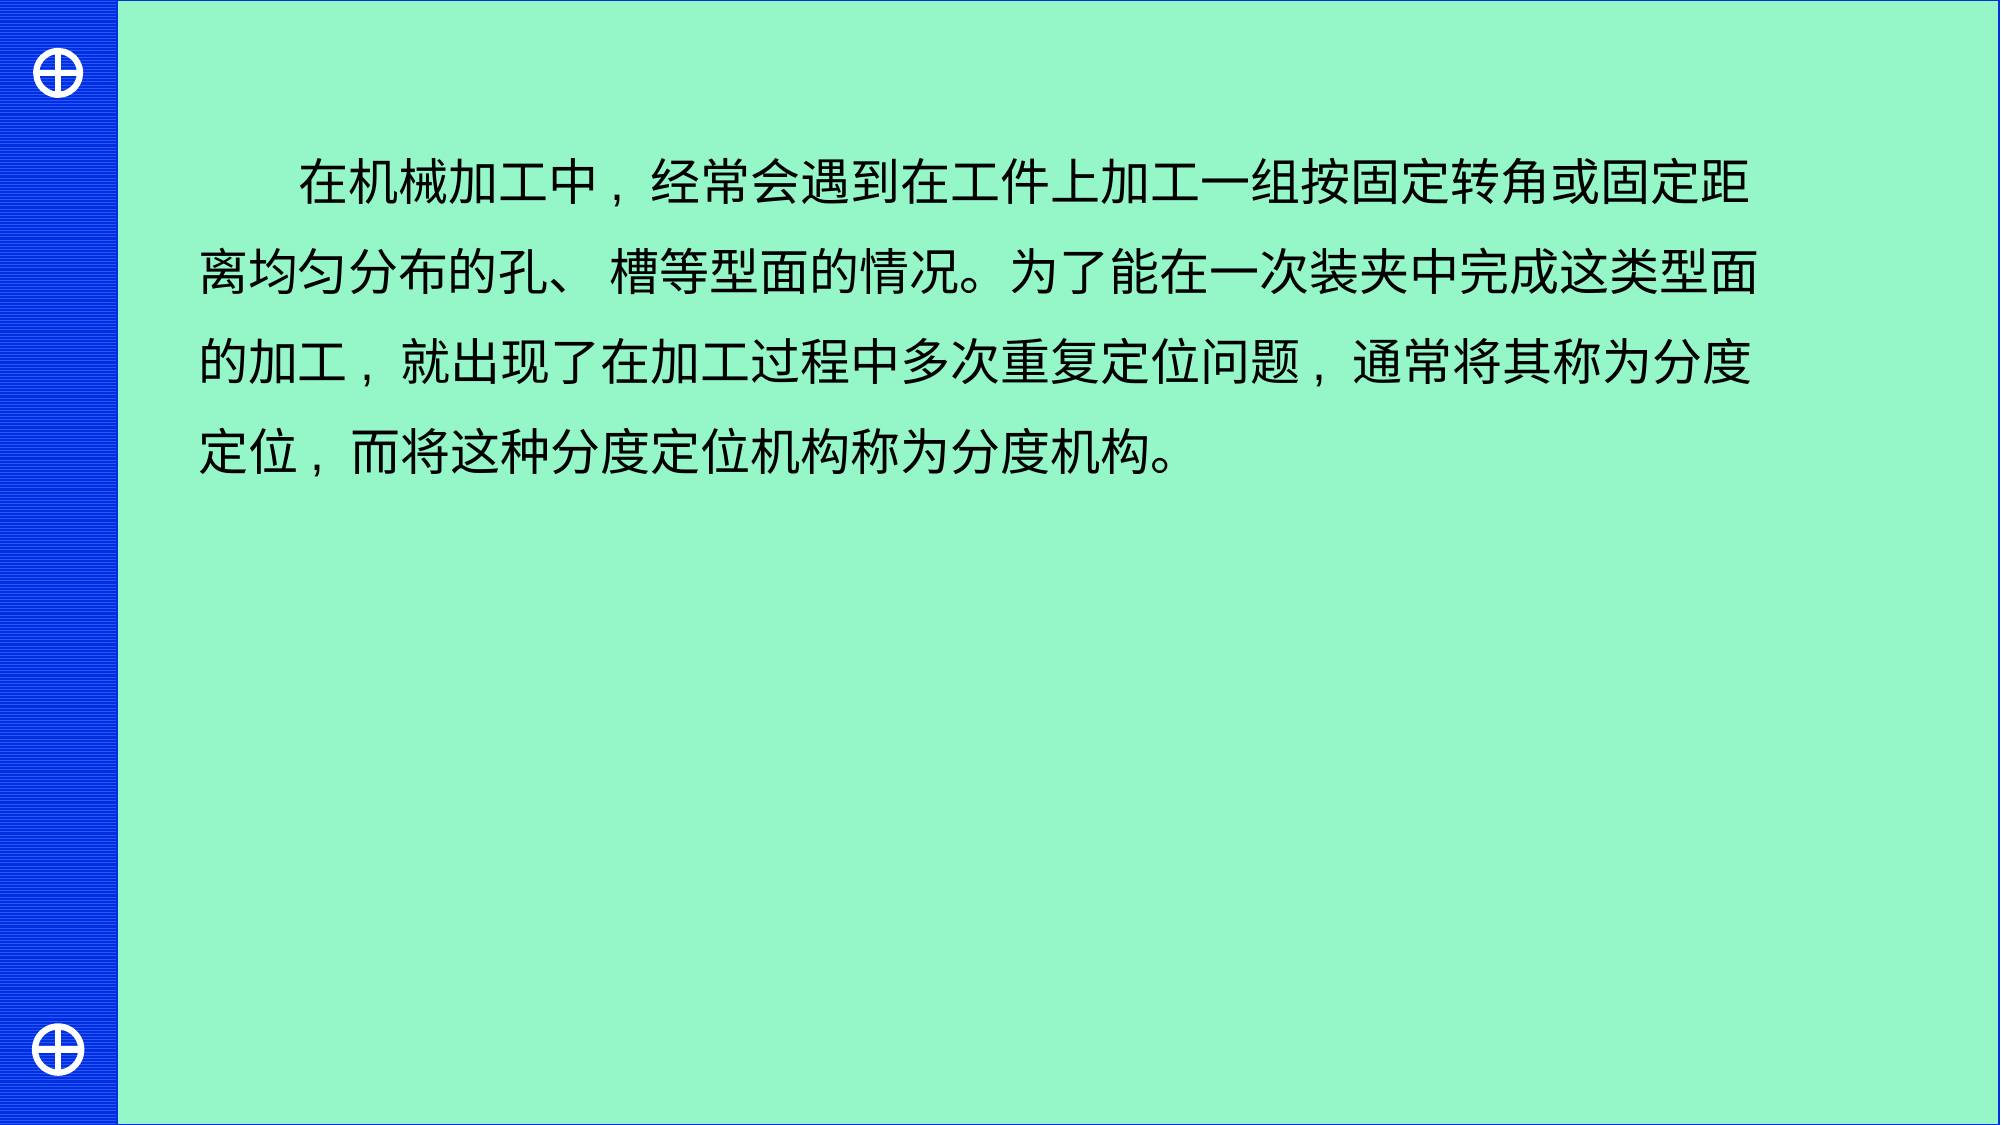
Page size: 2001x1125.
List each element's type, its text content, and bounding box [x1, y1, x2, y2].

text_box 在机械加工中, 经常会遇到在工件上加工一组按固定转角或固定距离均匀分布的孔、 槽等型面的情况。为了能在一次装夹中完成这类型面的加工, 就出现了在加工过程中多次重复定位问题, 通常将其称为分度定位, 而将这种分度定位机构称为分度机构。 [183, 113, 1795, 488]
